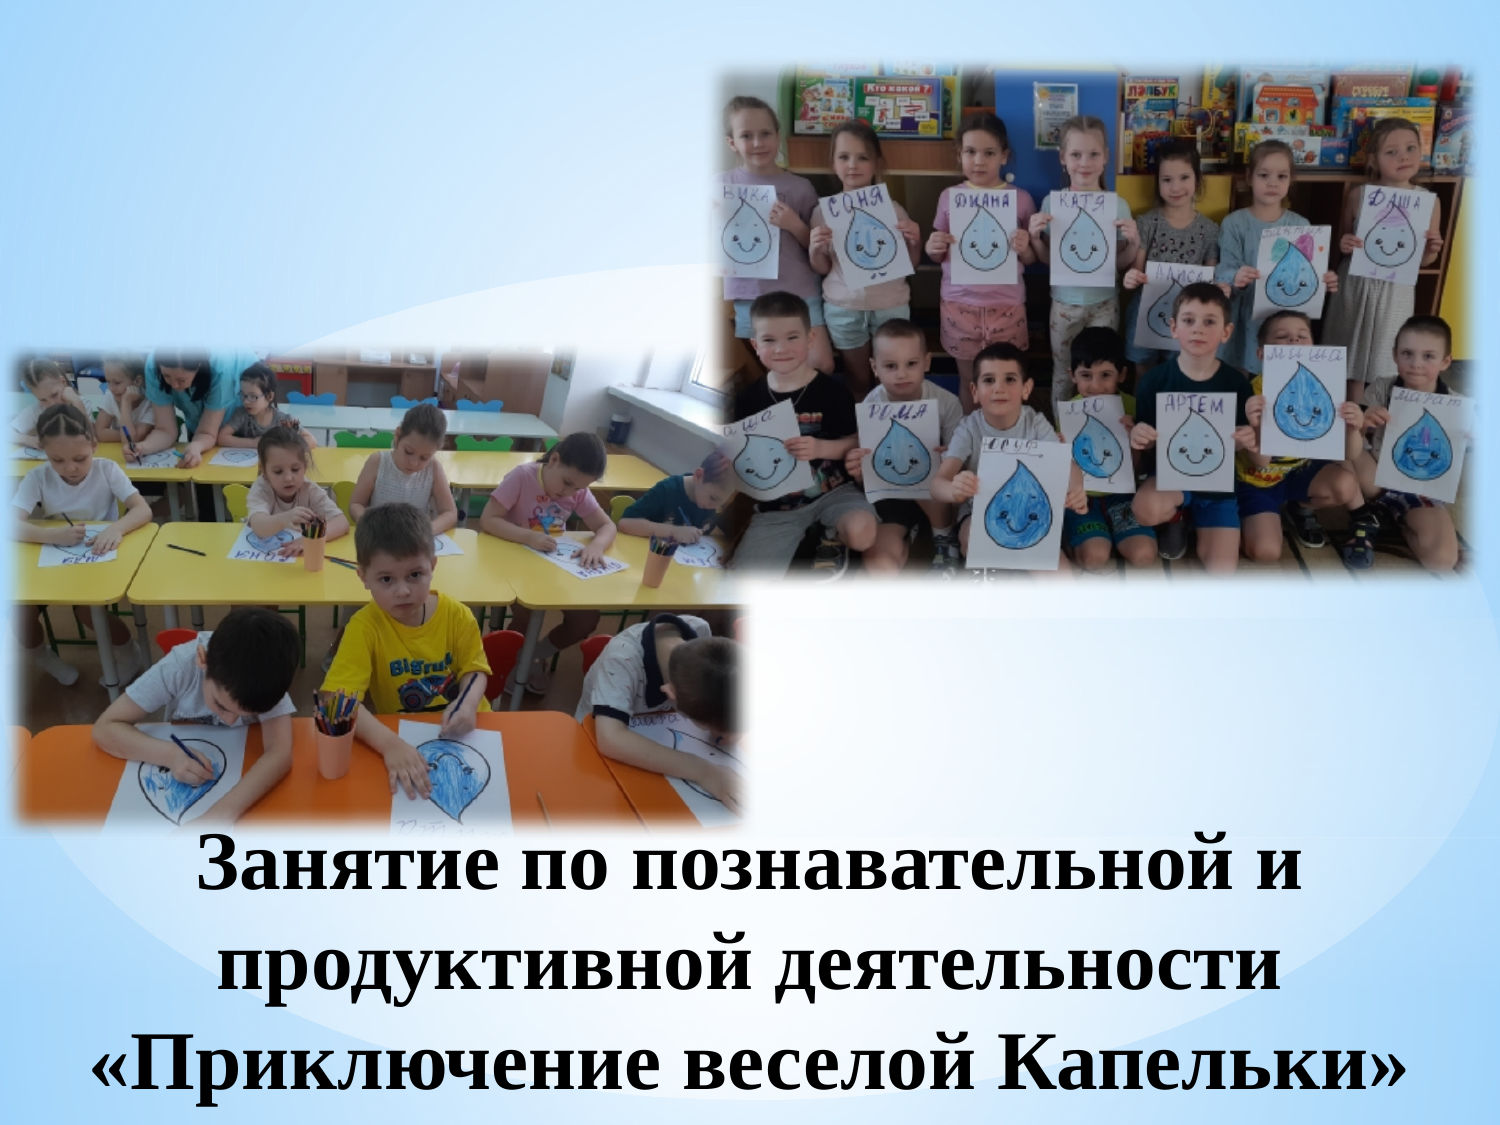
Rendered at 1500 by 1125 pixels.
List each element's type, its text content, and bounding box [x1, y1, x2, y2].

title Занятие по познавательной и продуктивной деятельности «Приключение веселой Капельки» [0, 798, 1500, 1035]
picture [0, 54, 1484, 840]
